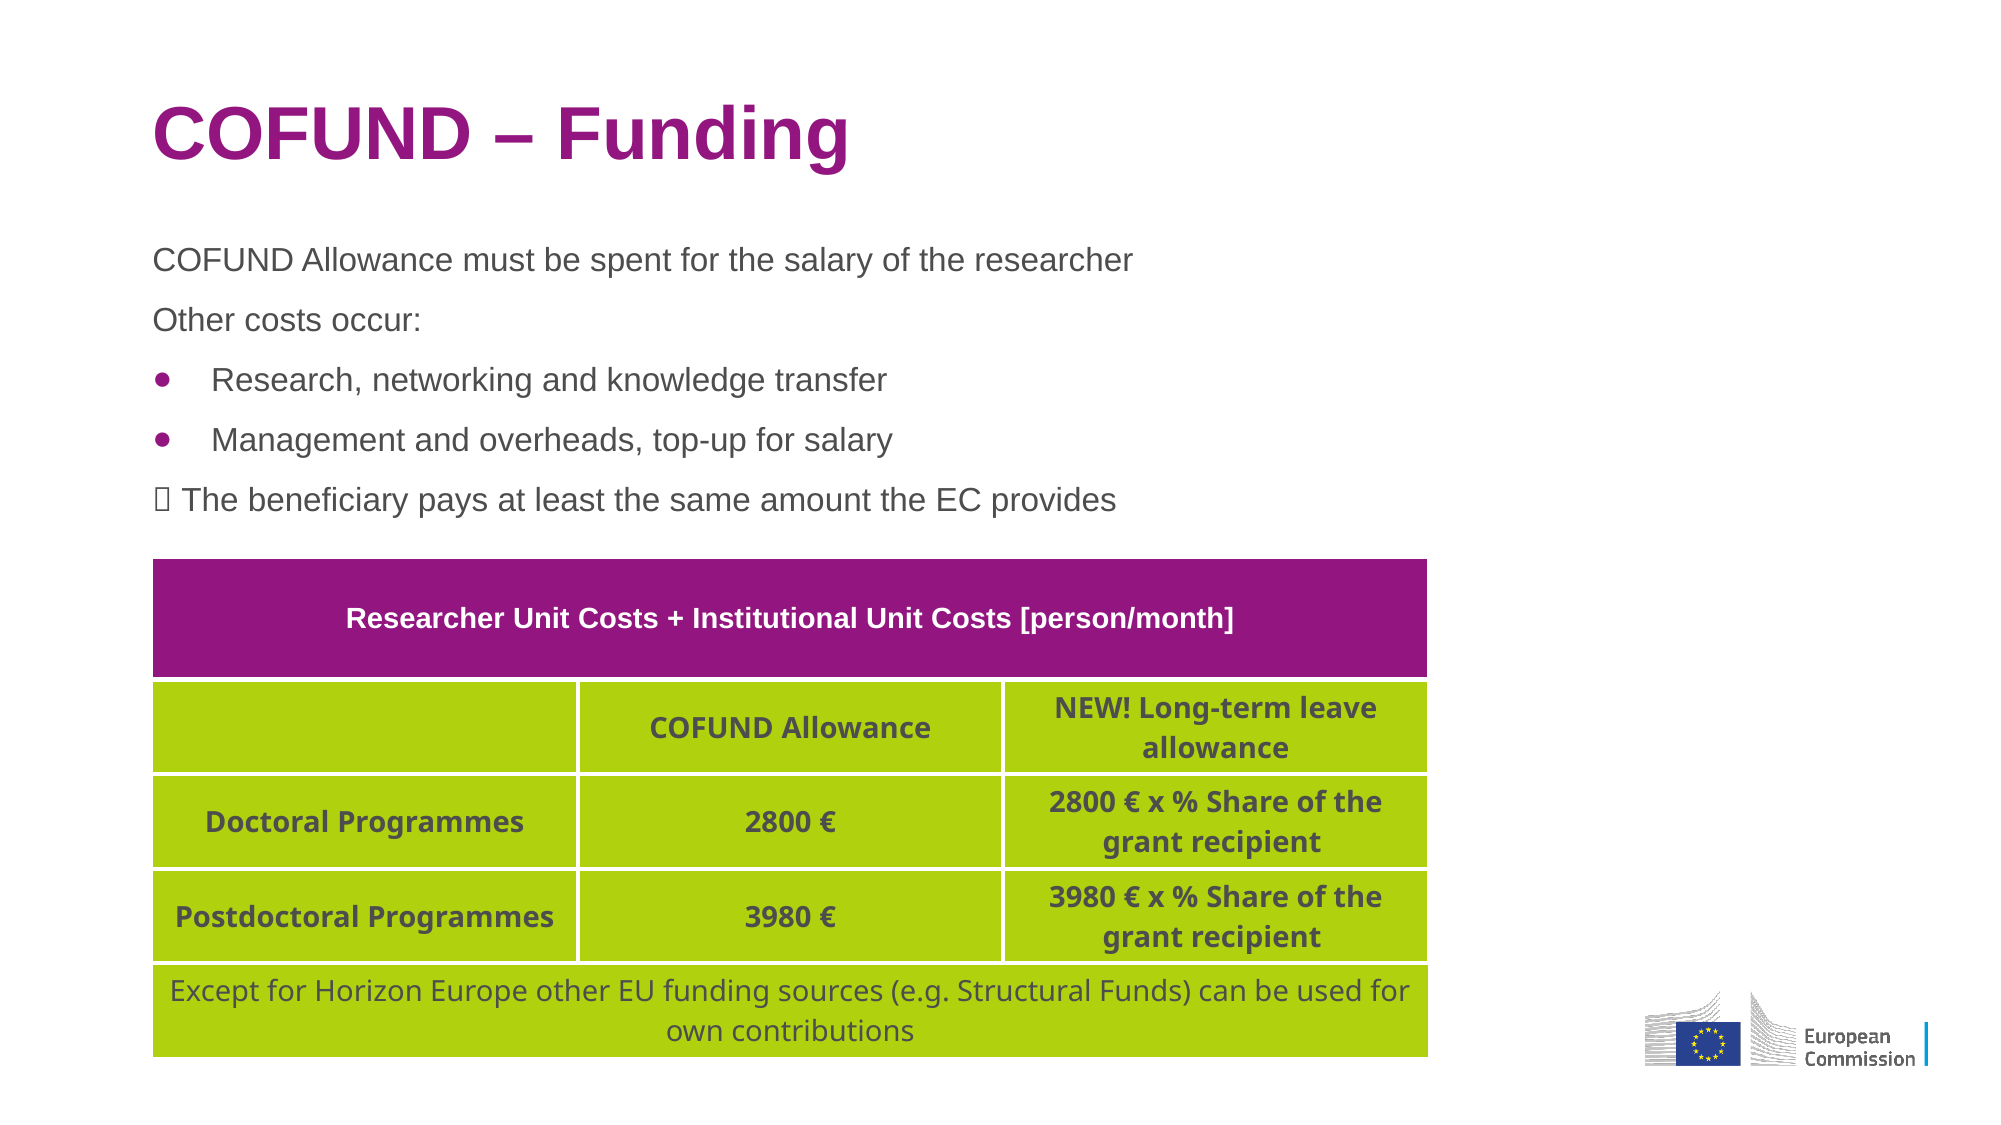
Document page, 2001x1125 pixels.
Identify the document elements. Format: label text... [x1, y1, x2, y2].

table_header Researcher Unit Costs + Institutional Unit Costs [person/month] [153, 559, 1427, 677]
table_cell Except for Horizon Europe other EU funding sources (e.g. Structural Funds) can be used for own contributions [153, 965, 1428, 1057]
table_cell Doctoral Programmes [153, 776, 576, 867]
table_cell [153, 682, 576, 772]
table_cell COFUND Allowance [580, 682, 1001, 772]
text_box COFUND Allowance must be spent for the salary of the researcher Other costs occur: Research, networking and knowledge transfer Management and overheads, top-up for salary  The beneficiary pays at least the same amount the EC provides [137, 211, 1812, 526]
table_cell 2800 € x % Share of the grant recipient [1005, 776, 1427, 867]
table_cell 2800 € [580, 776, 1001, 867]
table_cell Postdoctoral Programmes [153, 871, 576, 961]
picture [1645, 991, 1928, 1066]
table_cell 3980 € x % Share of the grant recipient [1005, 871, 1427, 961]
table_cell 3980 € [580, 871, 1001, 961]
table_cell NEW! Long-term leave allowance [1005, 682, 1427, 772]
title COFUND – Funding [137, 76, 1863, 176]
